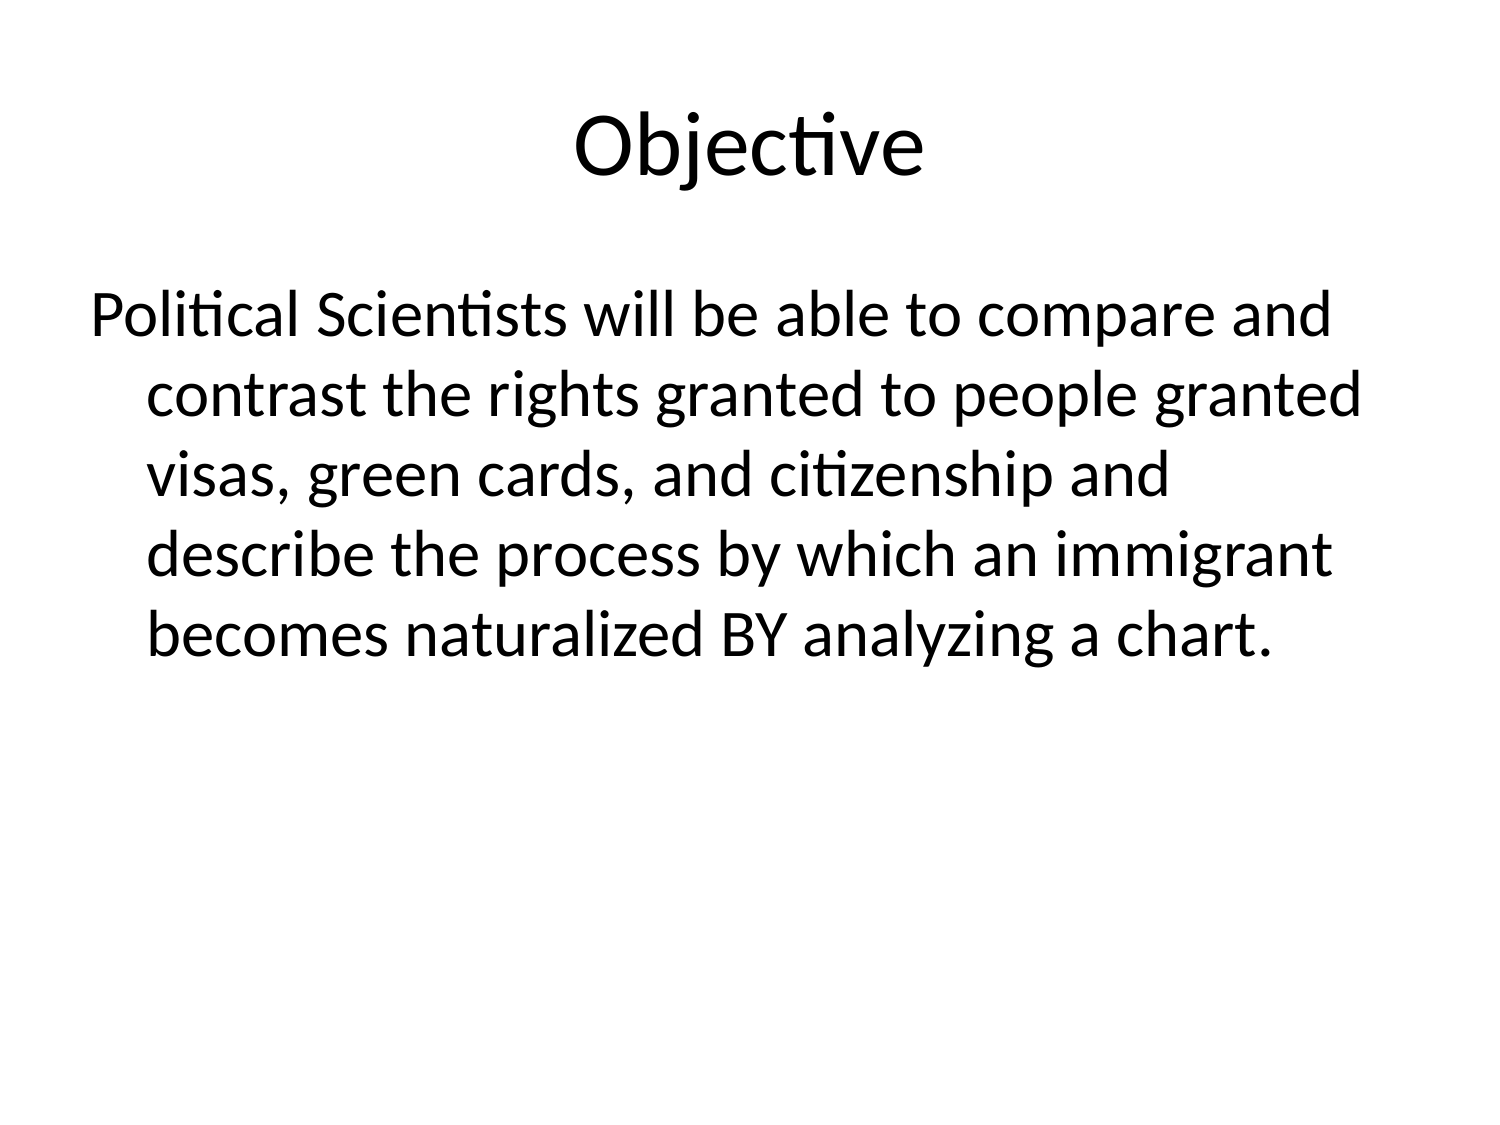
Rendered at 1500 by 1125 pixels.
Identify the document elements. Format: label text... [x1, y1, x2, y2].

title Objective [75, 45, 1425, 233]
list Political Scientists will be able to compare and contrast the rights granted to people granted visas, green cards, and citizenship and describe the process by which an immigrant becomes naturalized BY analyzing a chart. [75, 262, 1425, 1005]
